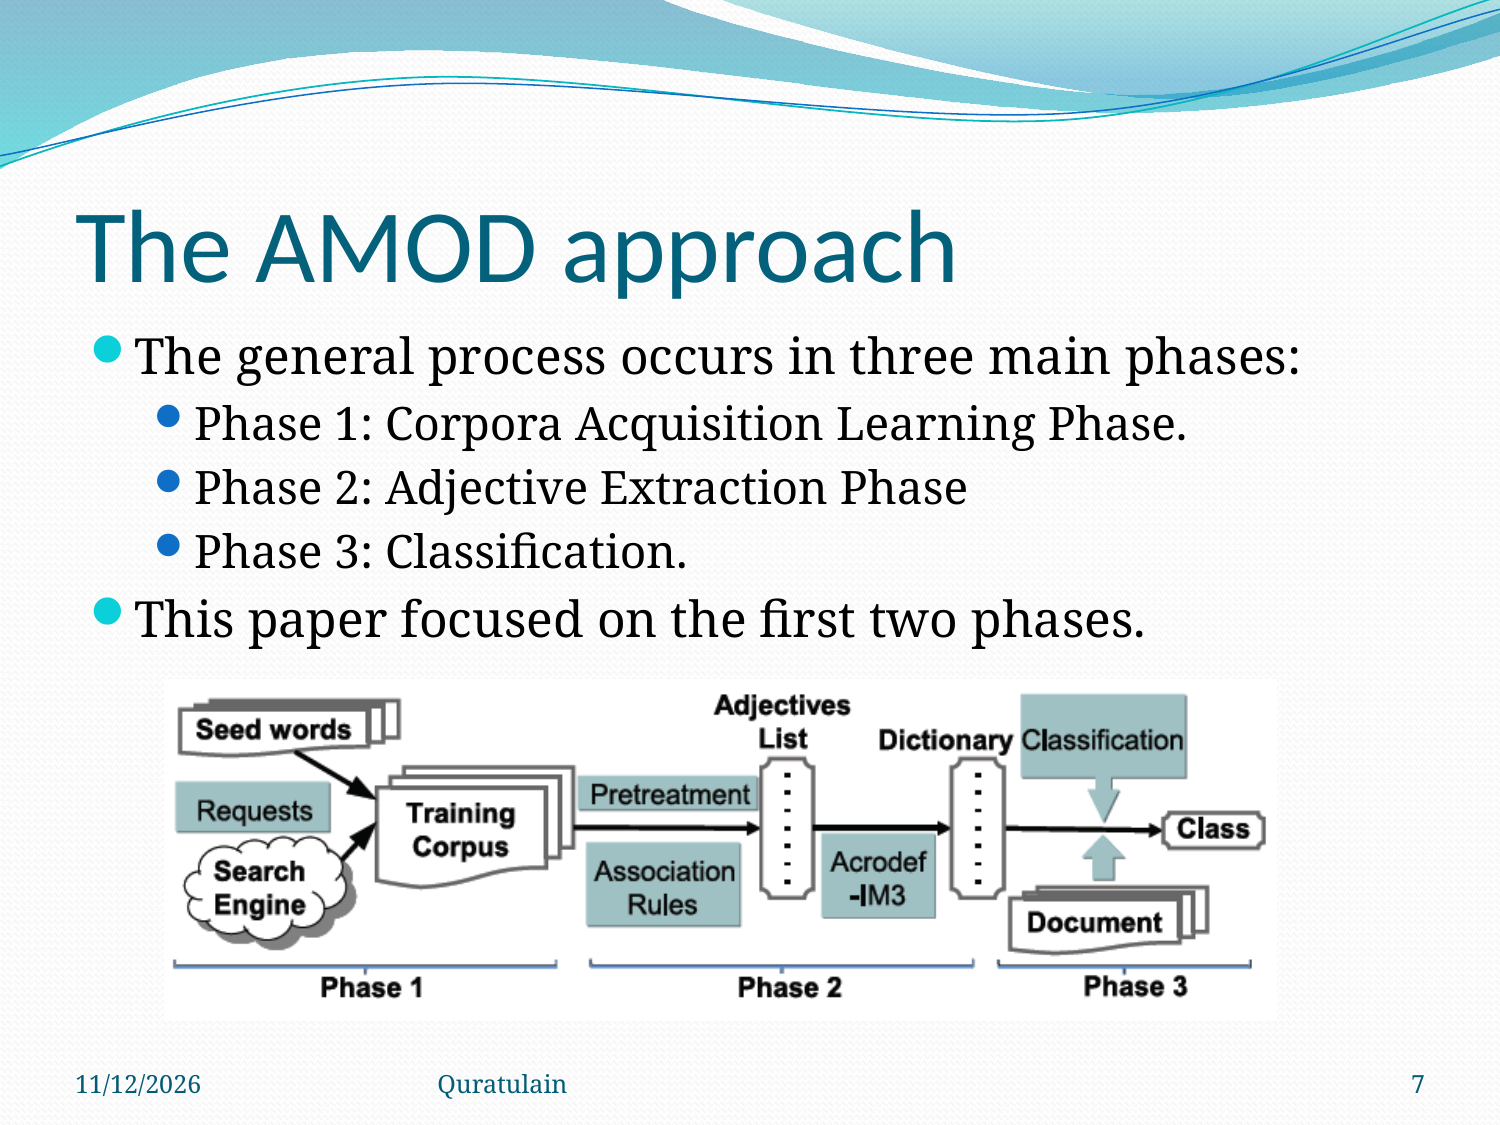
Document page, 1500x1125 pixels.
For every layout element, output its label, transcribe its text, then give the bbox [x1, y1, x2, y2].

picture [163, 679, 1277, 1021]
footer Quratulain [437, 1042, 988, 1103]
slide_number 7 [1299, 1042, 1425, 1103]
title The AMOD approach [75, 115, 1425, 303]
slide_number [75, 1042, 425, 1103]
list The general process occurs in three main phases: Phase 1: Corpora Acquisition Learning Phase. Phase 2: Adjective Extraction Phase Phase 3: Classification. This paper focused on the first two phases. [75, 317, 1425, 657]
